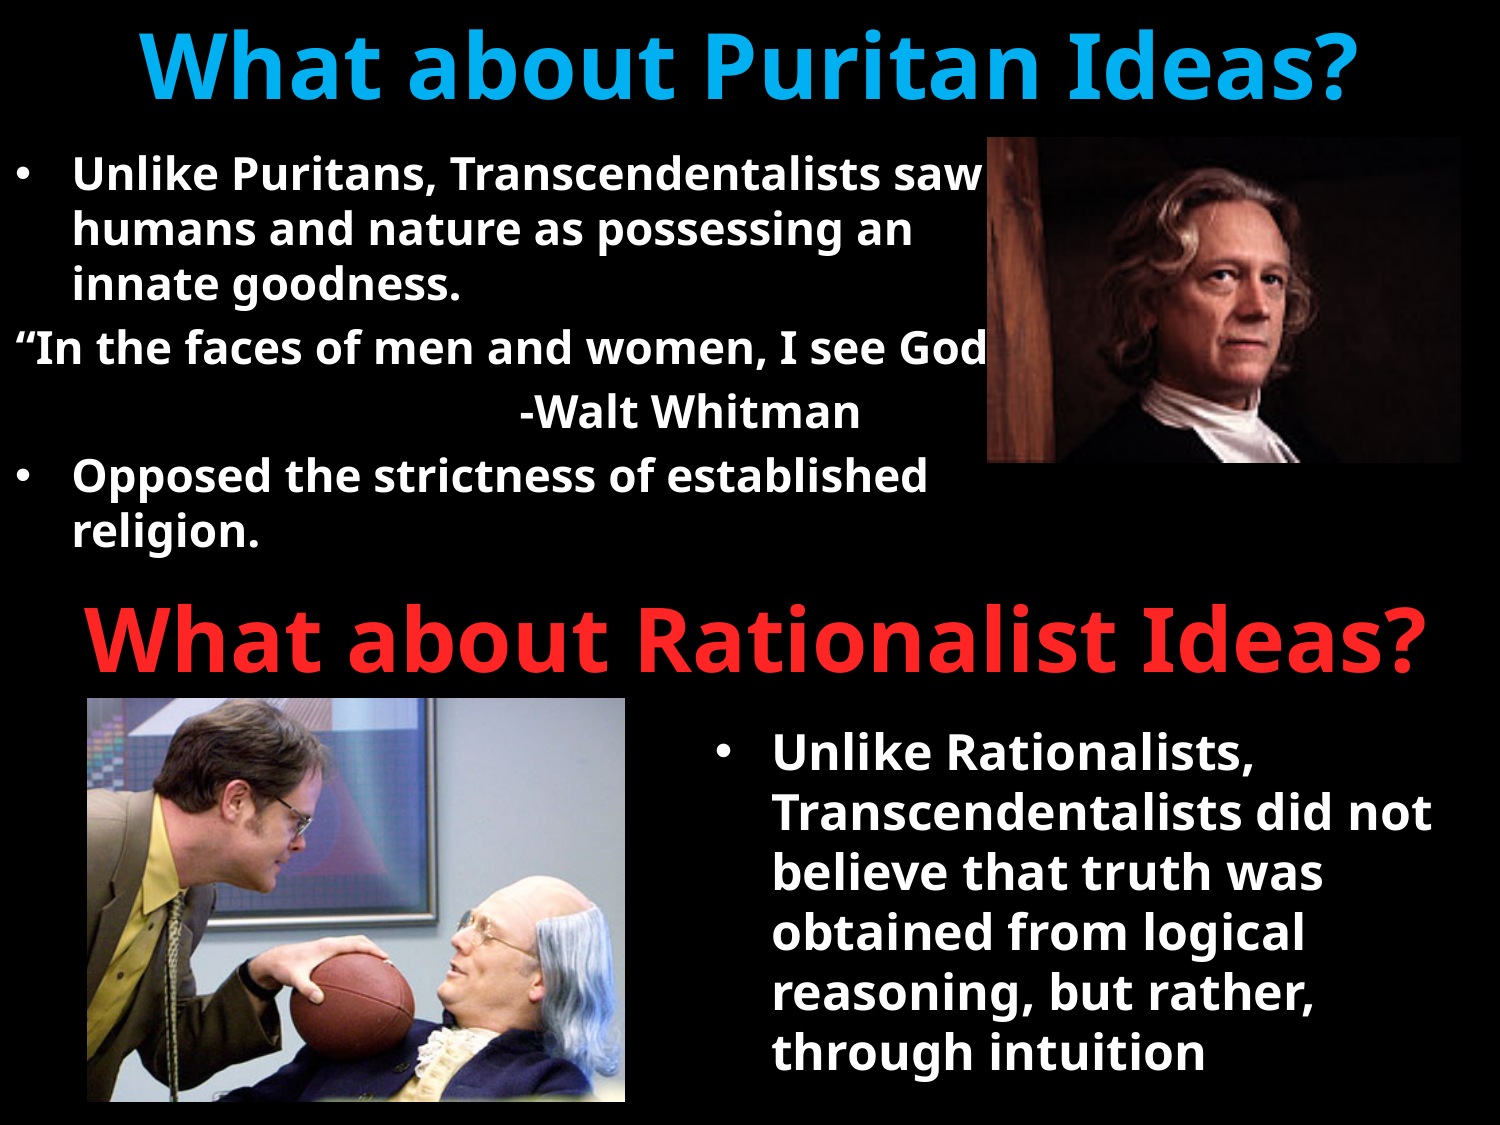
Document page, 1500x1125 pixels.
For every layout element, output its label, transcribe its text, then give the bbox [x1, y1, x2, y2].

text_box What about Puritan Ideas? [0, 0, 1500, 125]
picture [87, 698, 626, 1103]
text_box Unlike Rationalists, Transcendentalists did not believe that truth was obtained from logical reasoning, but rather, through intuition [699, 712, 1500, 1125]
list Unlike Puritans, Transcendentalists saw humans and nature as possessing an innate goodness. “In the faces of men and women, I see God” -Walt Whitman Opposed the strictness of established religion. [0, 137, 1025, 574]
picture [987, 137, 1461, 463]
text_box What about Rationalist Ideas? [0, 574, 1500, 698]
